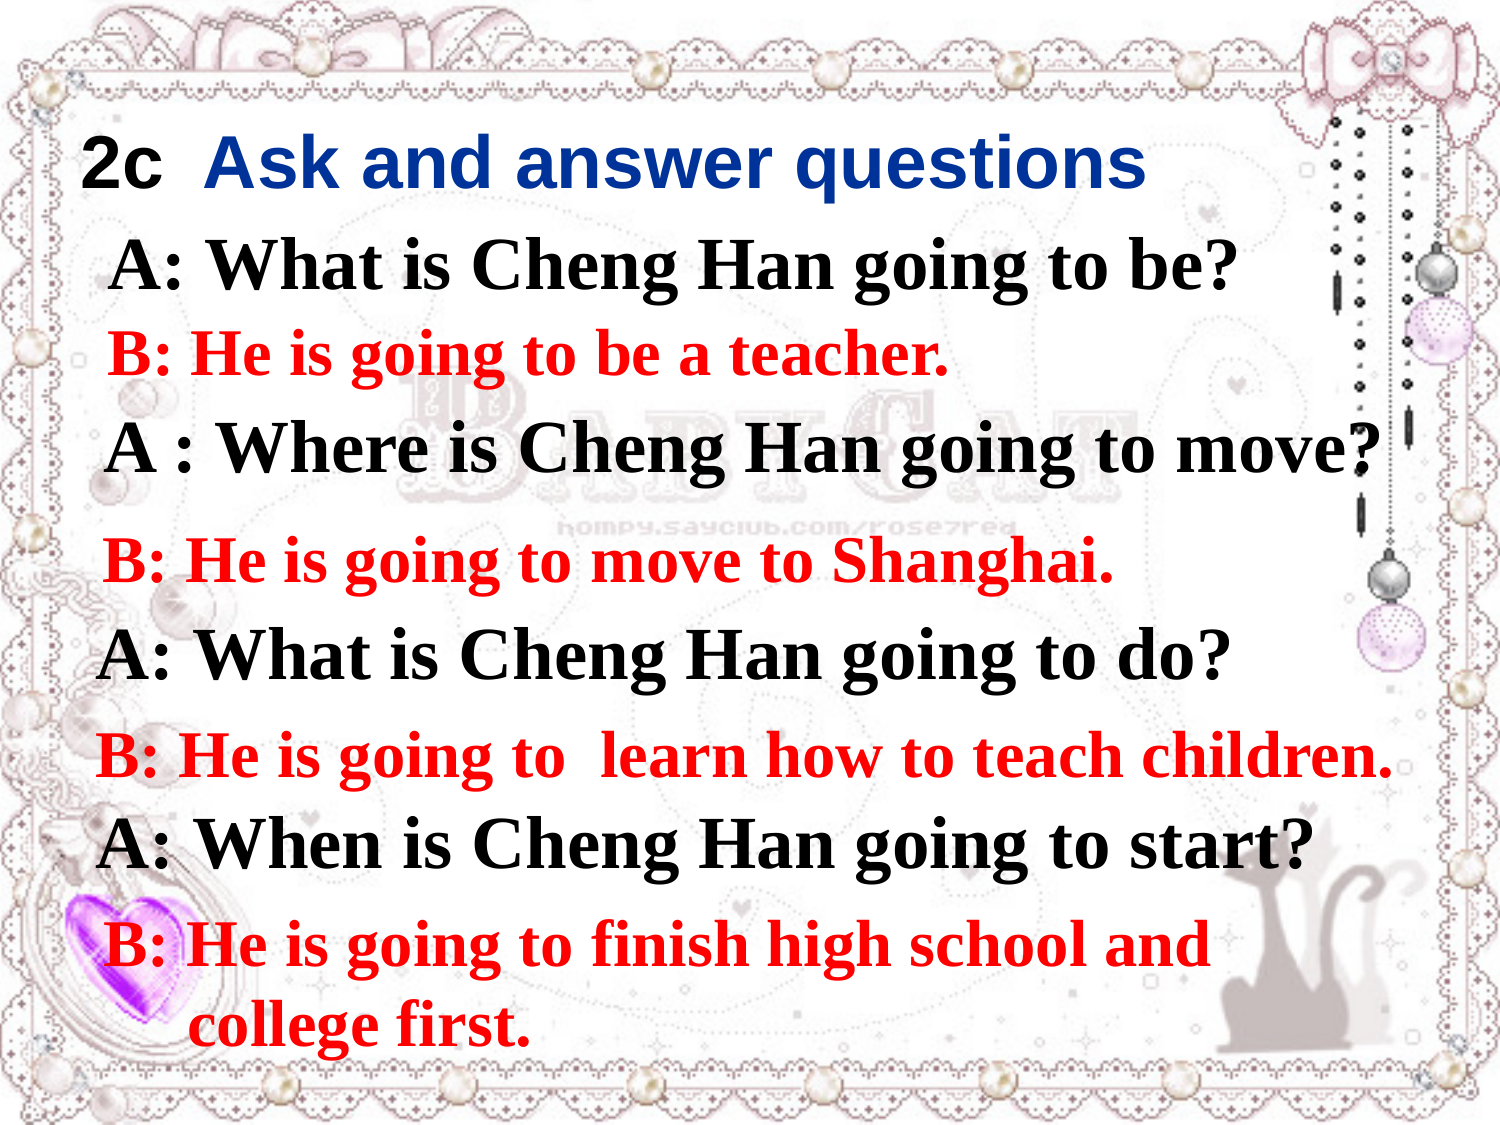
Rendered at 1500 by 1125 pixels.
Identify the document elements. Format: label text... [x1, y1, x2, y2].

text_box B: He is going to learn how to teach children. [80, 702, 1441, 798]
text_box 2c Ask and answer questions [65, 121, 1263, 196]
picture [0, 0, 1500, 1125]
text_box [1118, 309, 1379, 388]
text_box B: He is going to finish high school and college first. [88, 891, 1333, 1063]
text_box B: He is going to be a teacher. [92, 312, 1118, 389]
text_box B: He is going to move to Shanghai. [87, 507, 1131, 596]
text_box A: What is Cheng Han going to be? [92, 206, 1321, 312]
text_box A : Where is Cheng Han going to move? [88, 389, 1463, 495]
text_box A: What is Cheng Han going to do? [80, 596, 1380, 702]
text_box A: When is Cheng Han going to start? [80, 785, 1396, 891]
